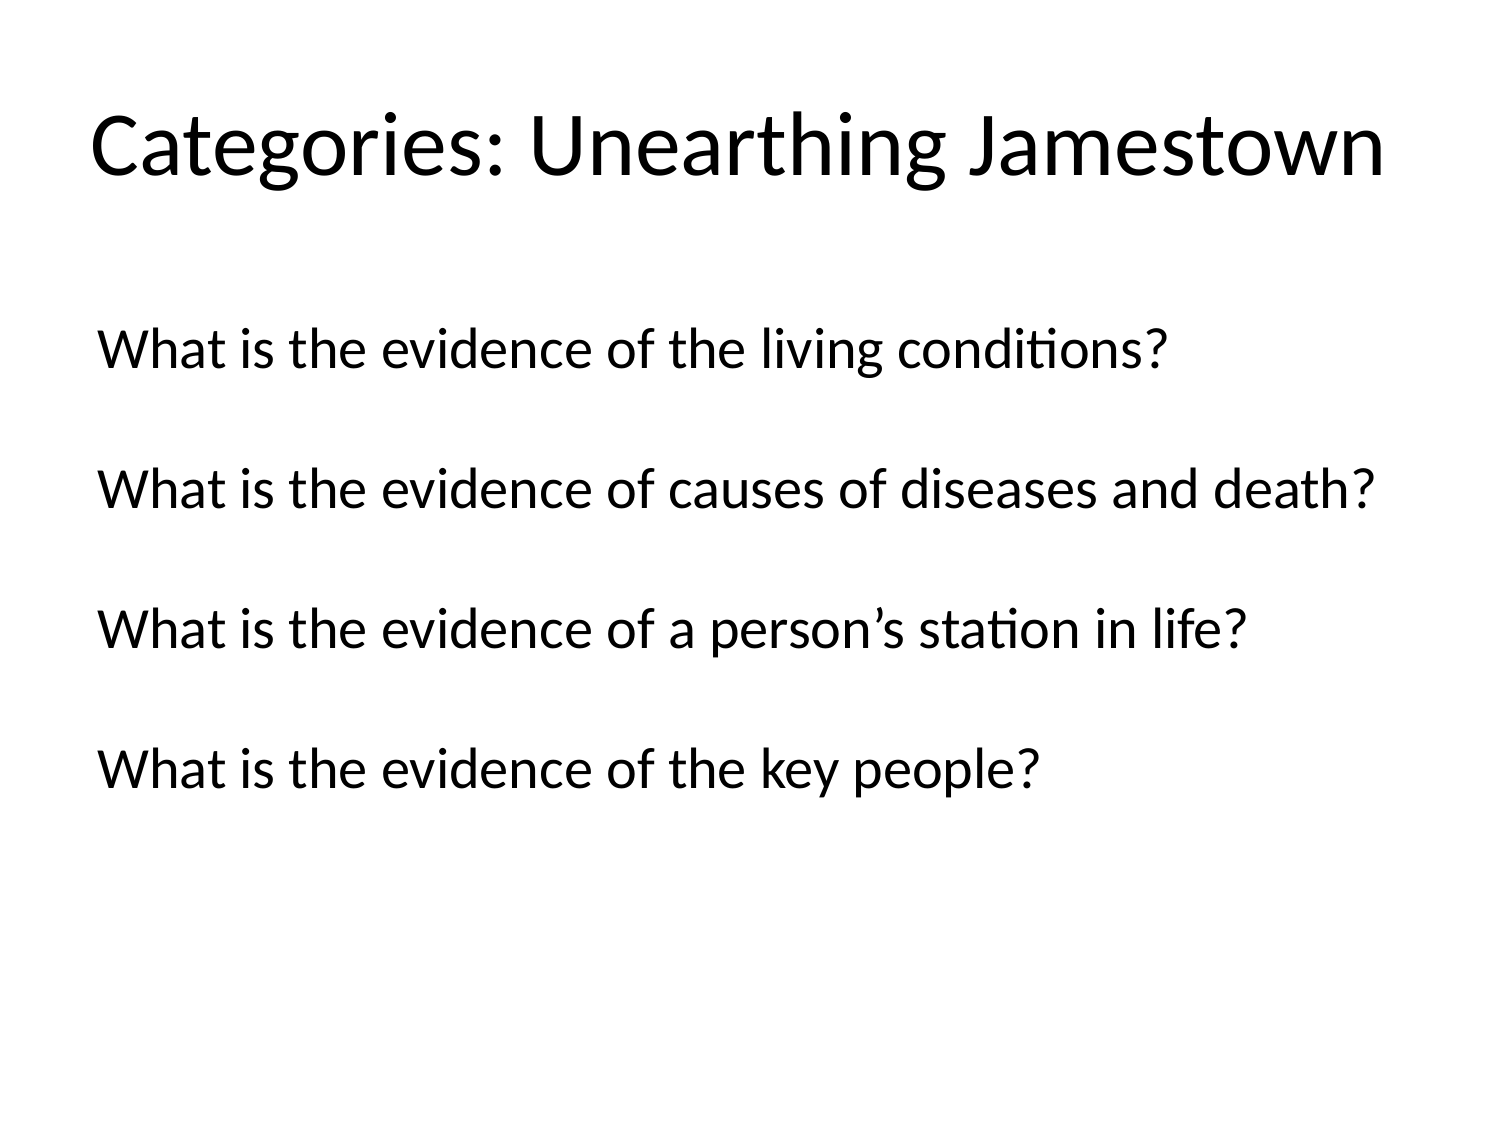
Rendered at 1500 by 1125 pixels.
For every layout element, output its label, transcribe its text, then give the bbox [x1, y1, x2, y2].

title Categories: Unearthing Jamestown [75, 45, 1425, 233]
text_box What is the evidence of the living conditions? What is the evidence of causes of diseases and death? What is the evidence of a person’s station in life? What is the evidence of the key people? [82, 232, 1393, 948]
